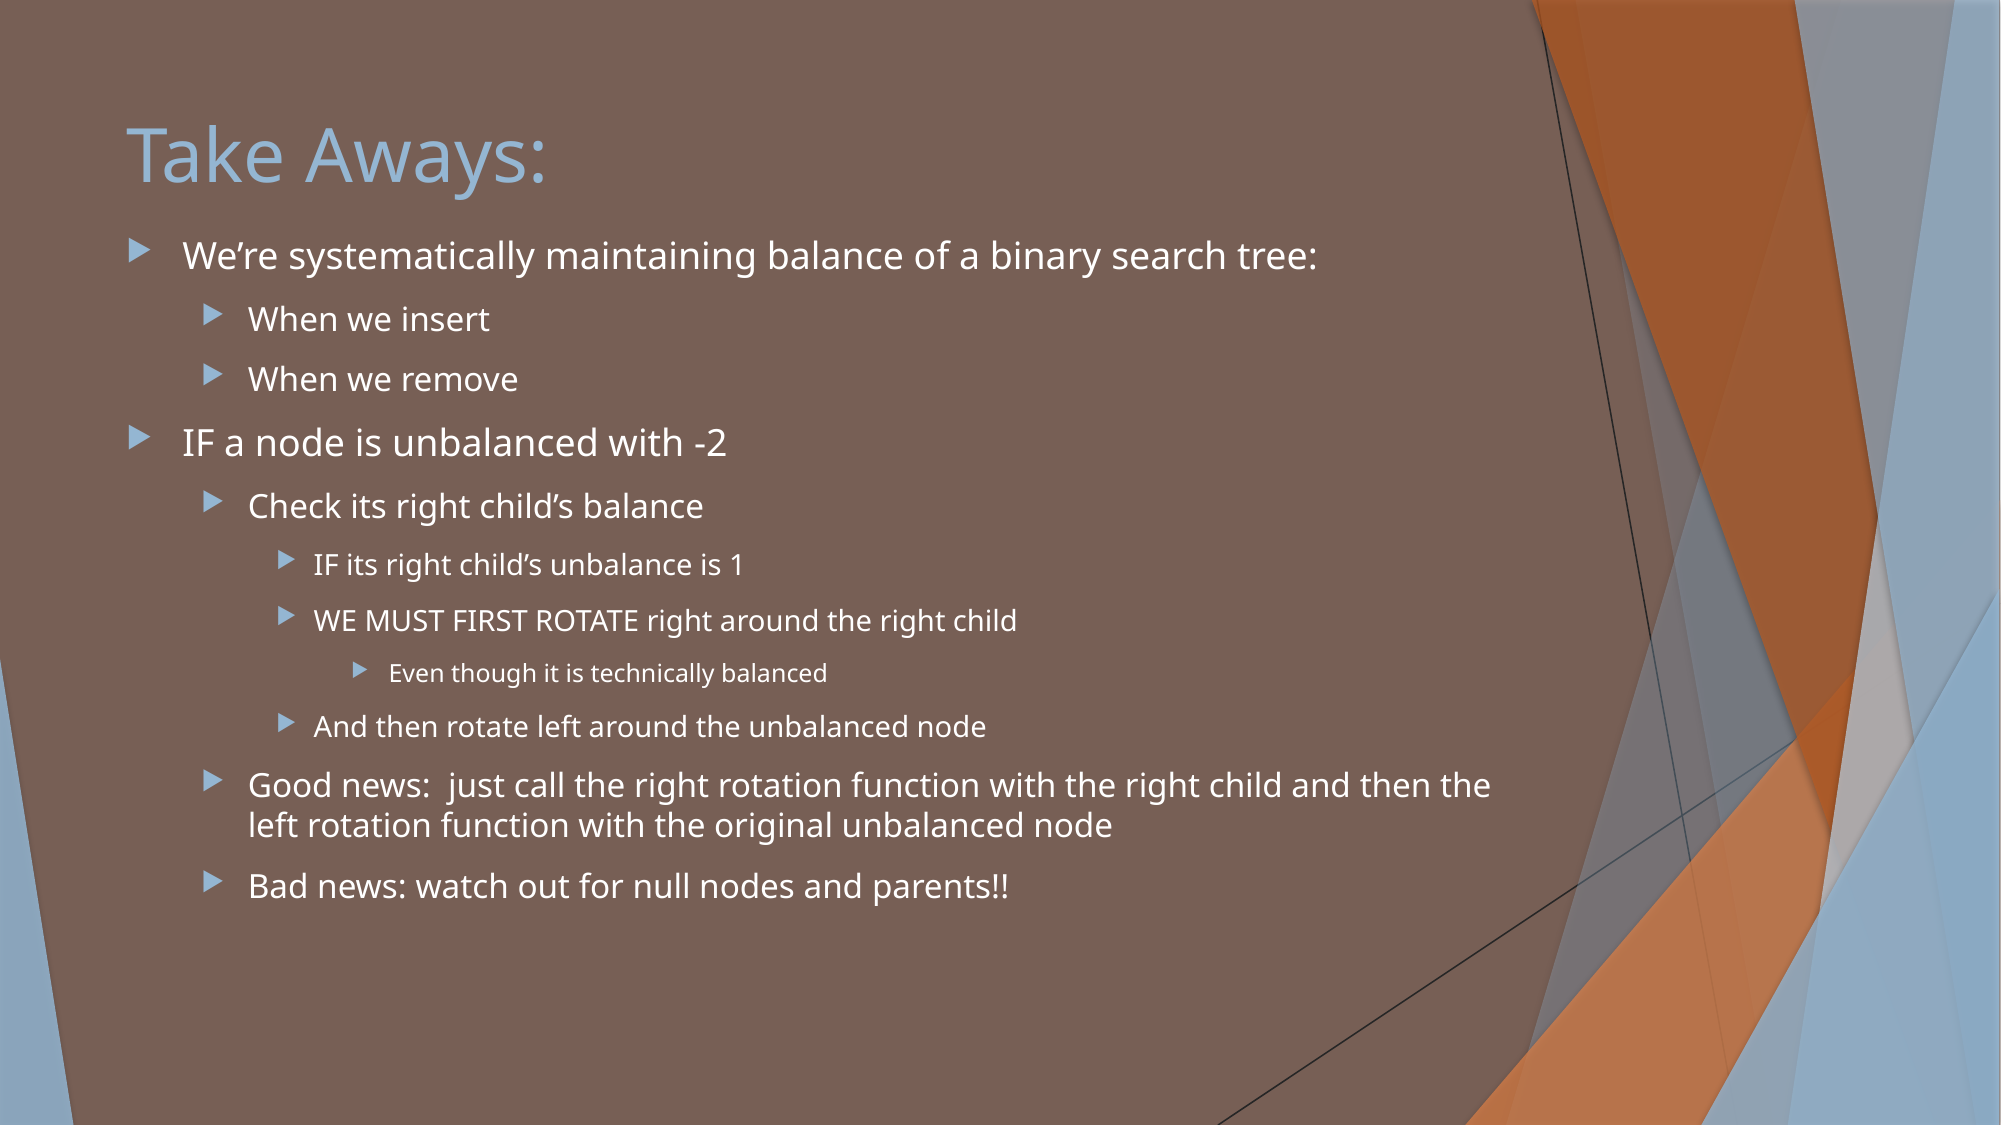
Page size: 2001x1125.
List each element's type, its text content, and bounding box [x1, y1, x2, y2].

title Take Aways: [111, 99, 1522, 224]
list We’re systematically maintaining balance of a binary search tree: When we insert When we remove IF a node is unbalanced with -2 Check its right child’s balance IF its right child’s unbalance is 1 WE MUST FIRST ROTATE right around the right child Even though it is technically balanced And then rotate left around the unbalanced node Good news: just call the right rotation function with the right child and then the left rotation function with the original unbalanced node Bad news: watch out for null nodes and parents!! [111, 224, 1522, 991]
